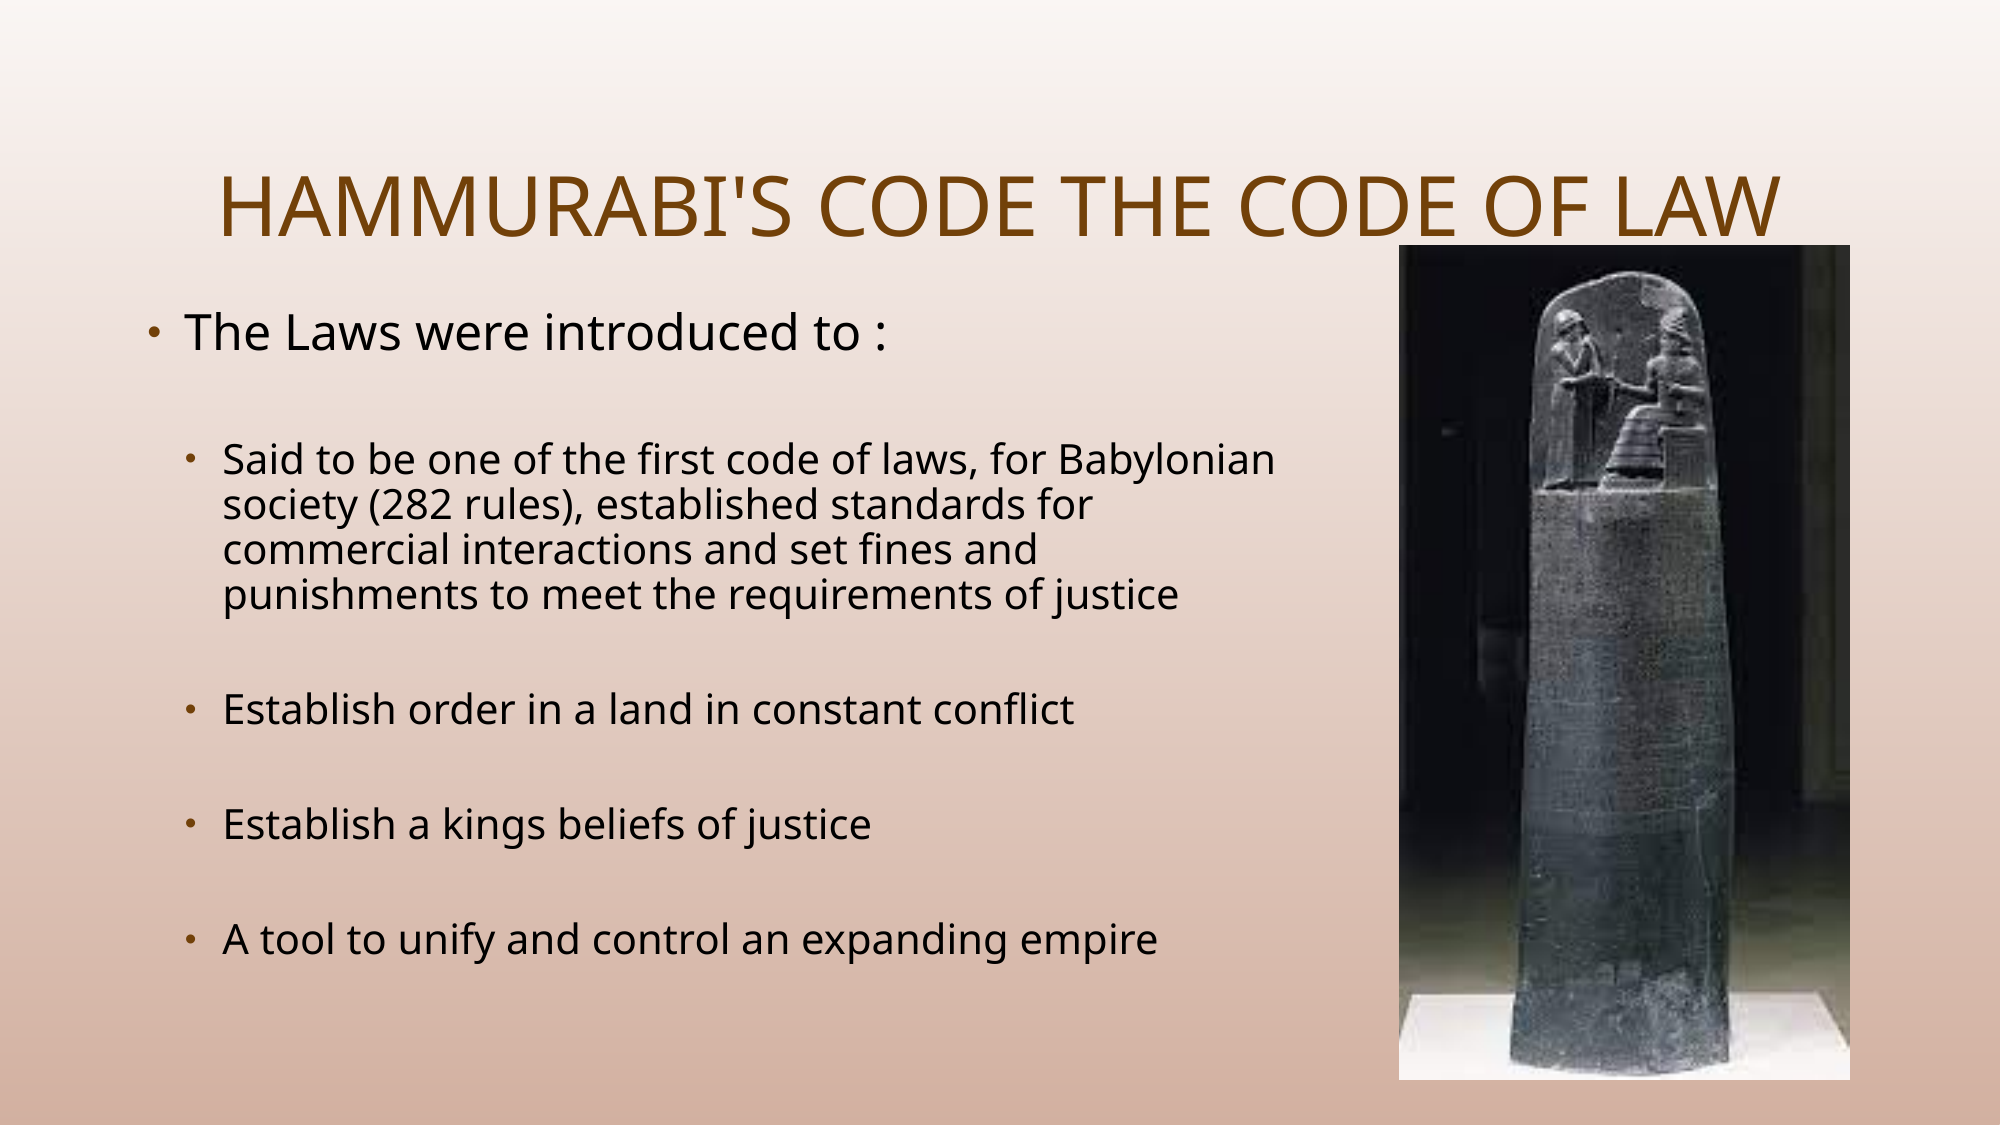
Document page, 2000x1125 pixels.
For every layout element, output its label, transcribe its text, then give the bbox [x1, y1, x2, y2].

picture [1399, 245, 1850, 1080]
title Hammurabi's Code The Code of Law [199, 45, 1800, 263]
list The Laws were introduced to : Said to be one of the first code of laws, for Babylonian society (282 rules), established standards for commercial interactions and set fines and punishments to meet the requirements of justice Establish order in a land in constant conflict Establish a kings beliefs of justice A tool to unify and control an expanding empire [124, 299, 1313, 1013]
